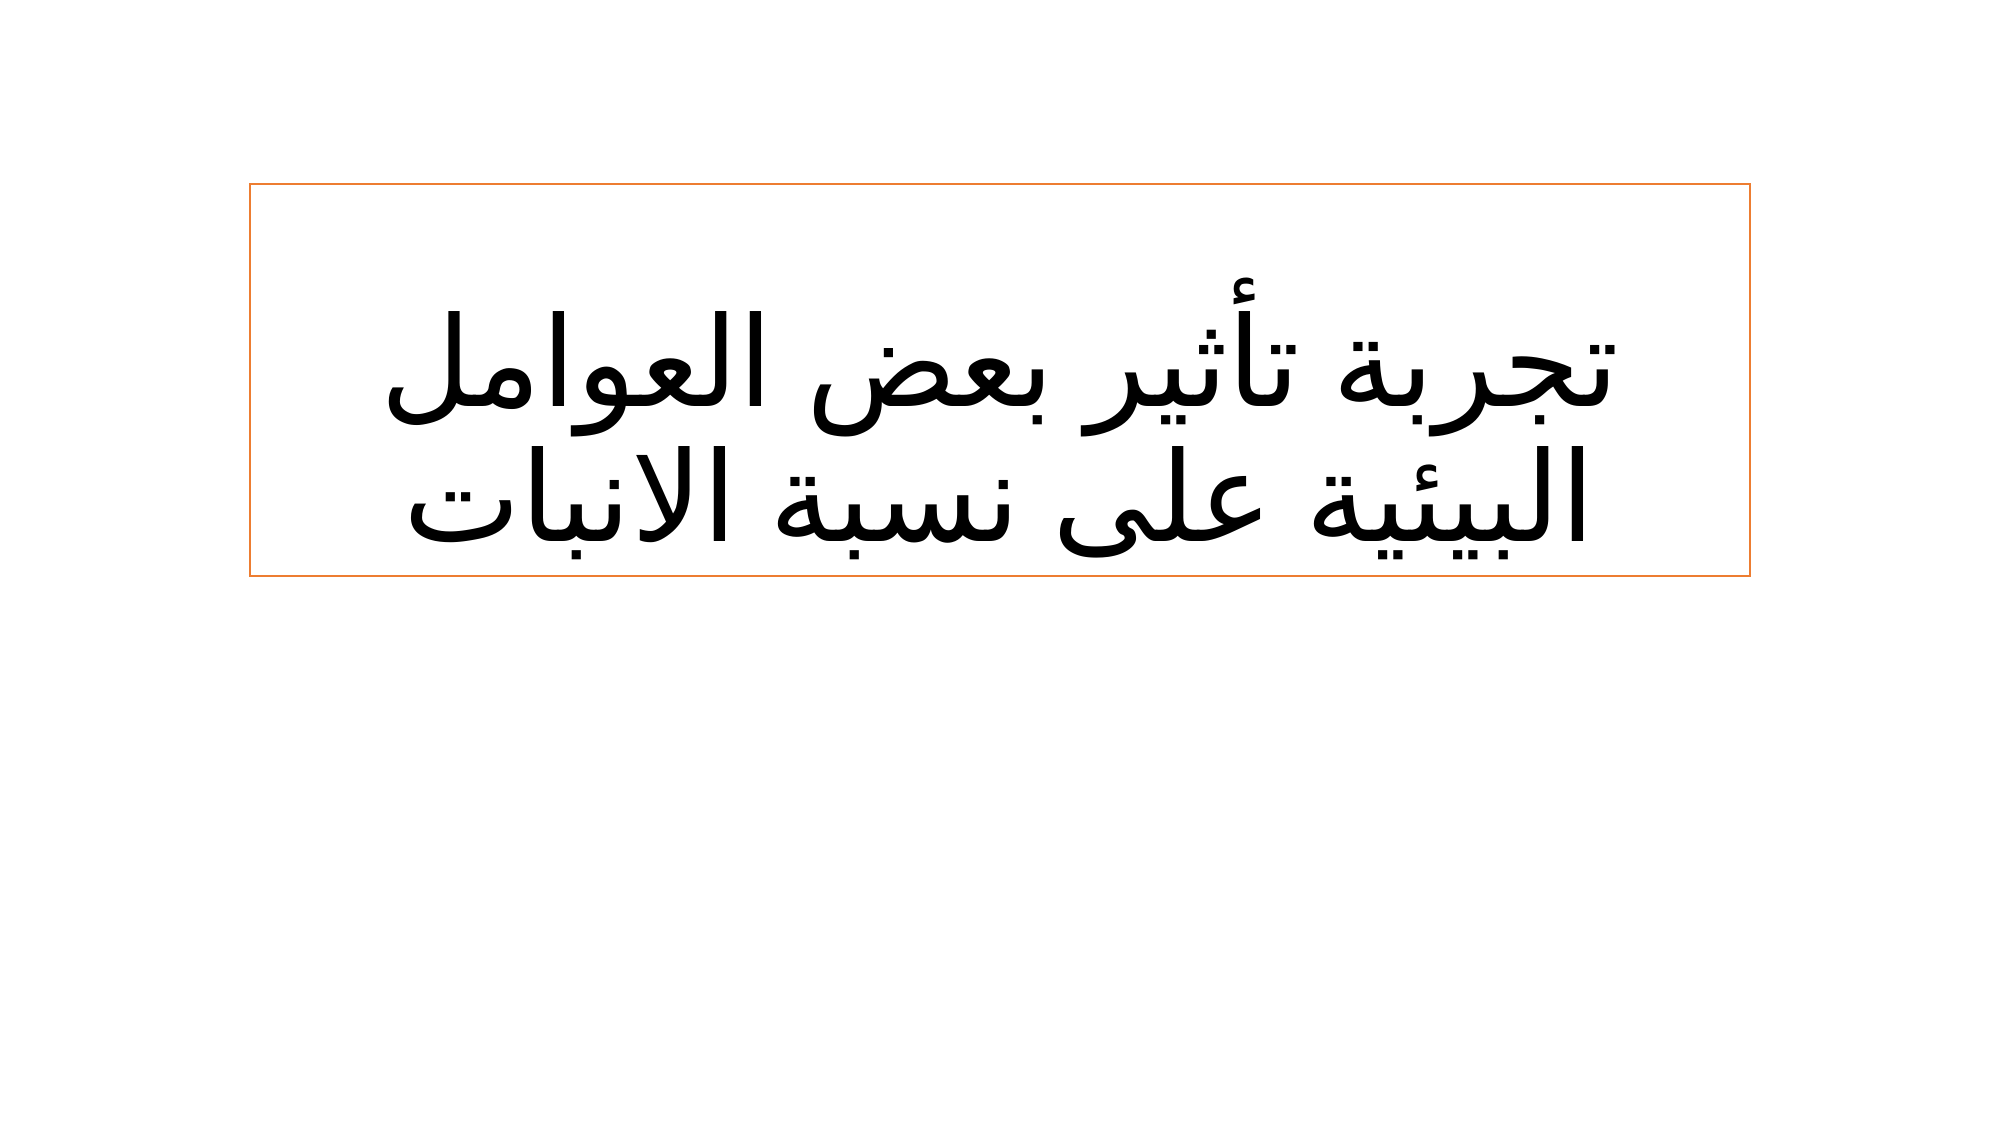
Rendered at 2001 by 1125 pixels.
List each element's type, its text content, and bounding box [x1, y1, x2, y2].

title تجربة تأثير بعض العوامل البيئية على نسبة الانبات [249, 183, 1751, 577]
